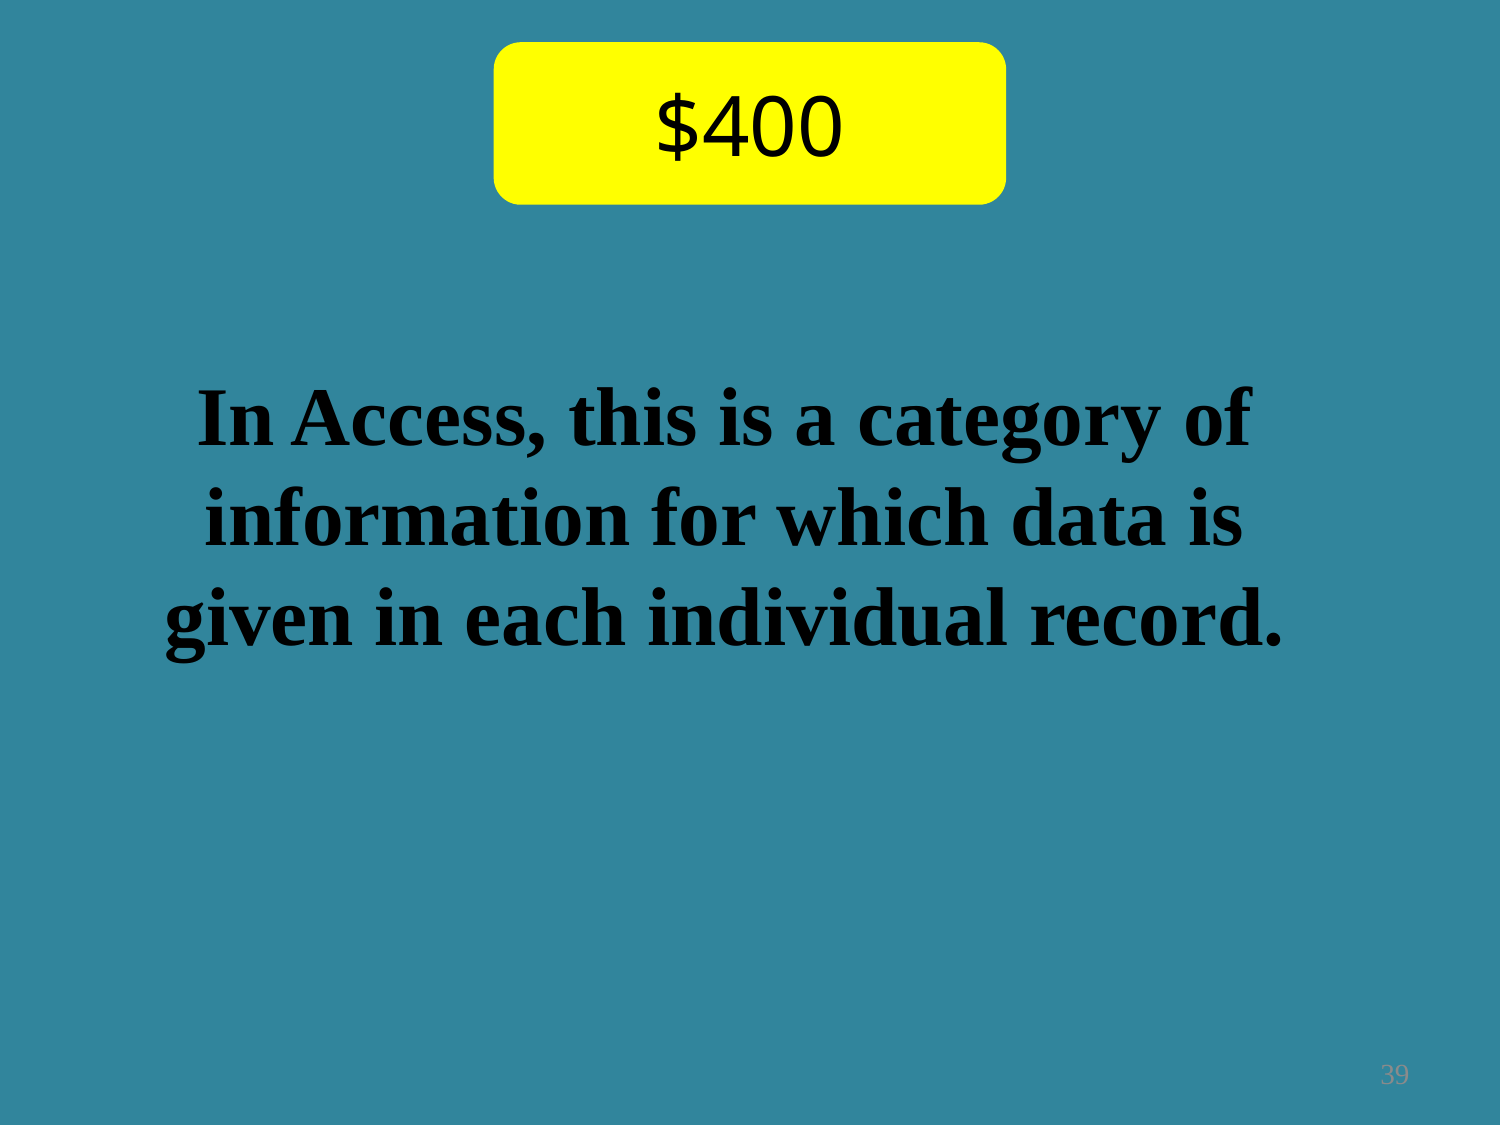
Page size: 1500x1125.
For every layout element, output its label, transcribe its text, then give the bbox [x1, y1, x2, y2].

text_box In Access, this is a category of information for which data is given in each individual record. [124, 355, 1325, 790]
text_box $400 [493, 42, 1007, 205]
slide_number 39 [1074, 1042, 1425, 1103]
